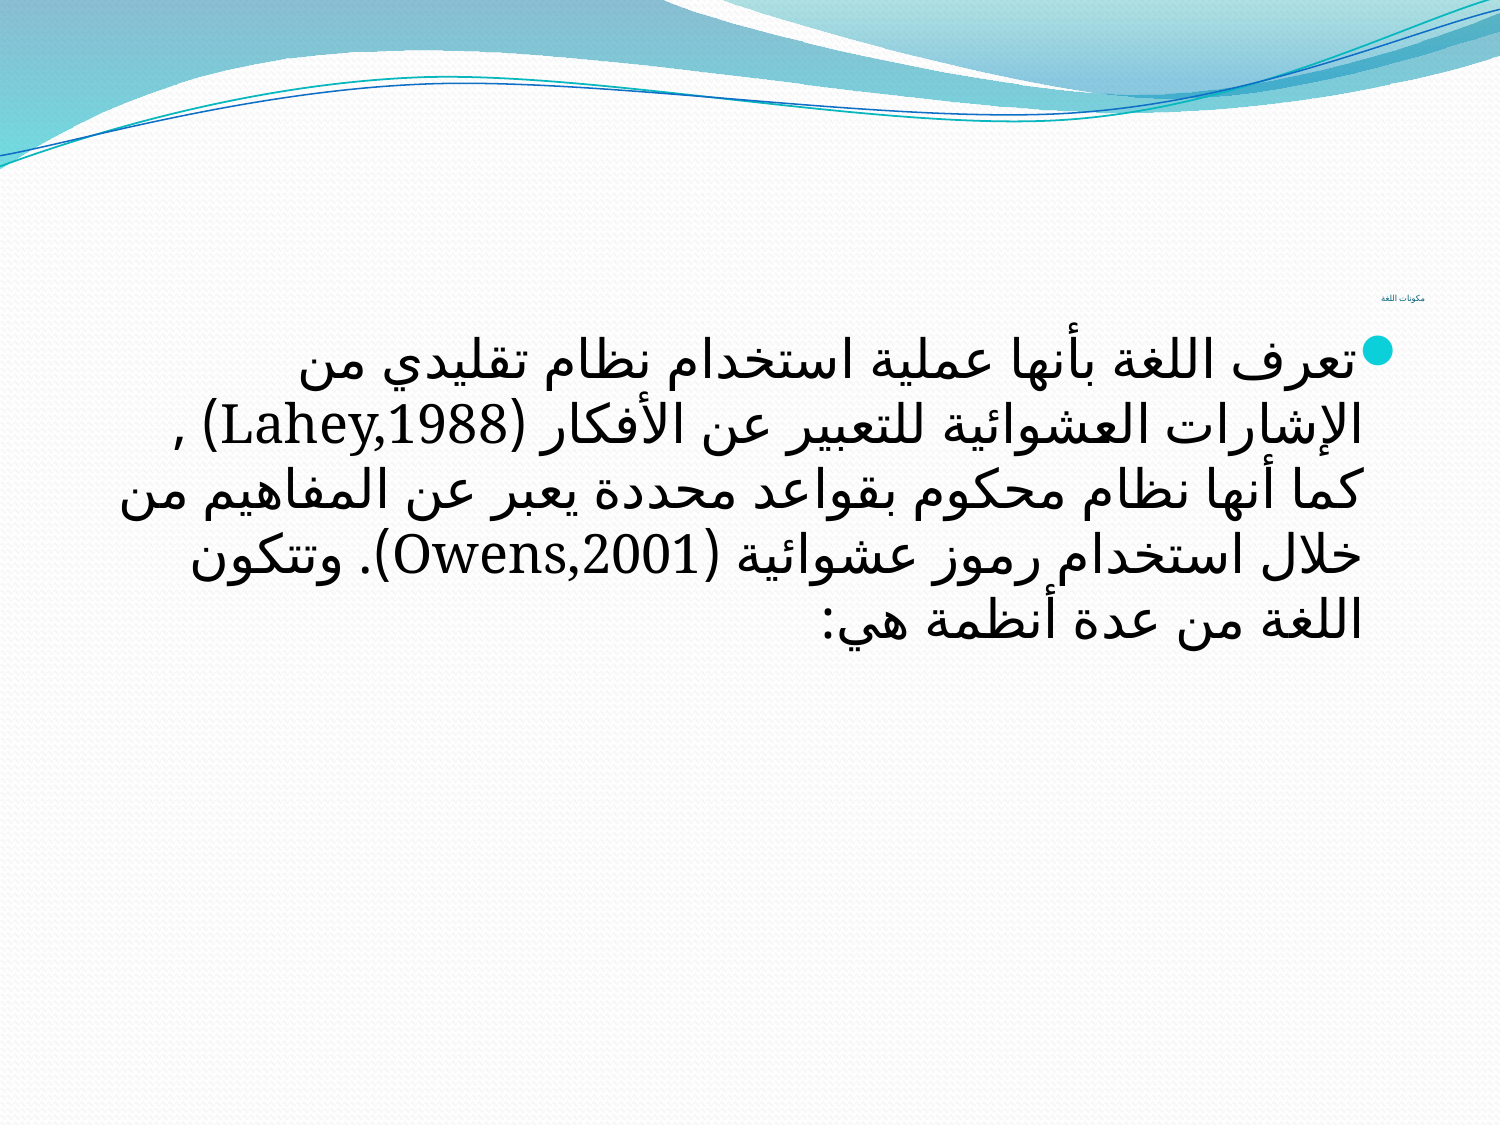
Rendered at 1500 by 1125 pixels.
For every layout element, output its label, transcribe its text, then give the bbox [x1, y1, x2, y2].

title مكونات اللغة [75, 164, 1425, 303]
list تعرف اللغة بأنها عملية استخدام نظام تقليدي من الإشارات العشوائية للتعبير عن الأفكار (Lahey,1988) , كما أنها نظام محكوم بقواعد محددة يعبر عن المفاهيم من خلال استخدام رموز عشوائية (Owens,2001). وتتكون اللغة من عدة أنظمة هي: [75, 317, 1425, 1038]
